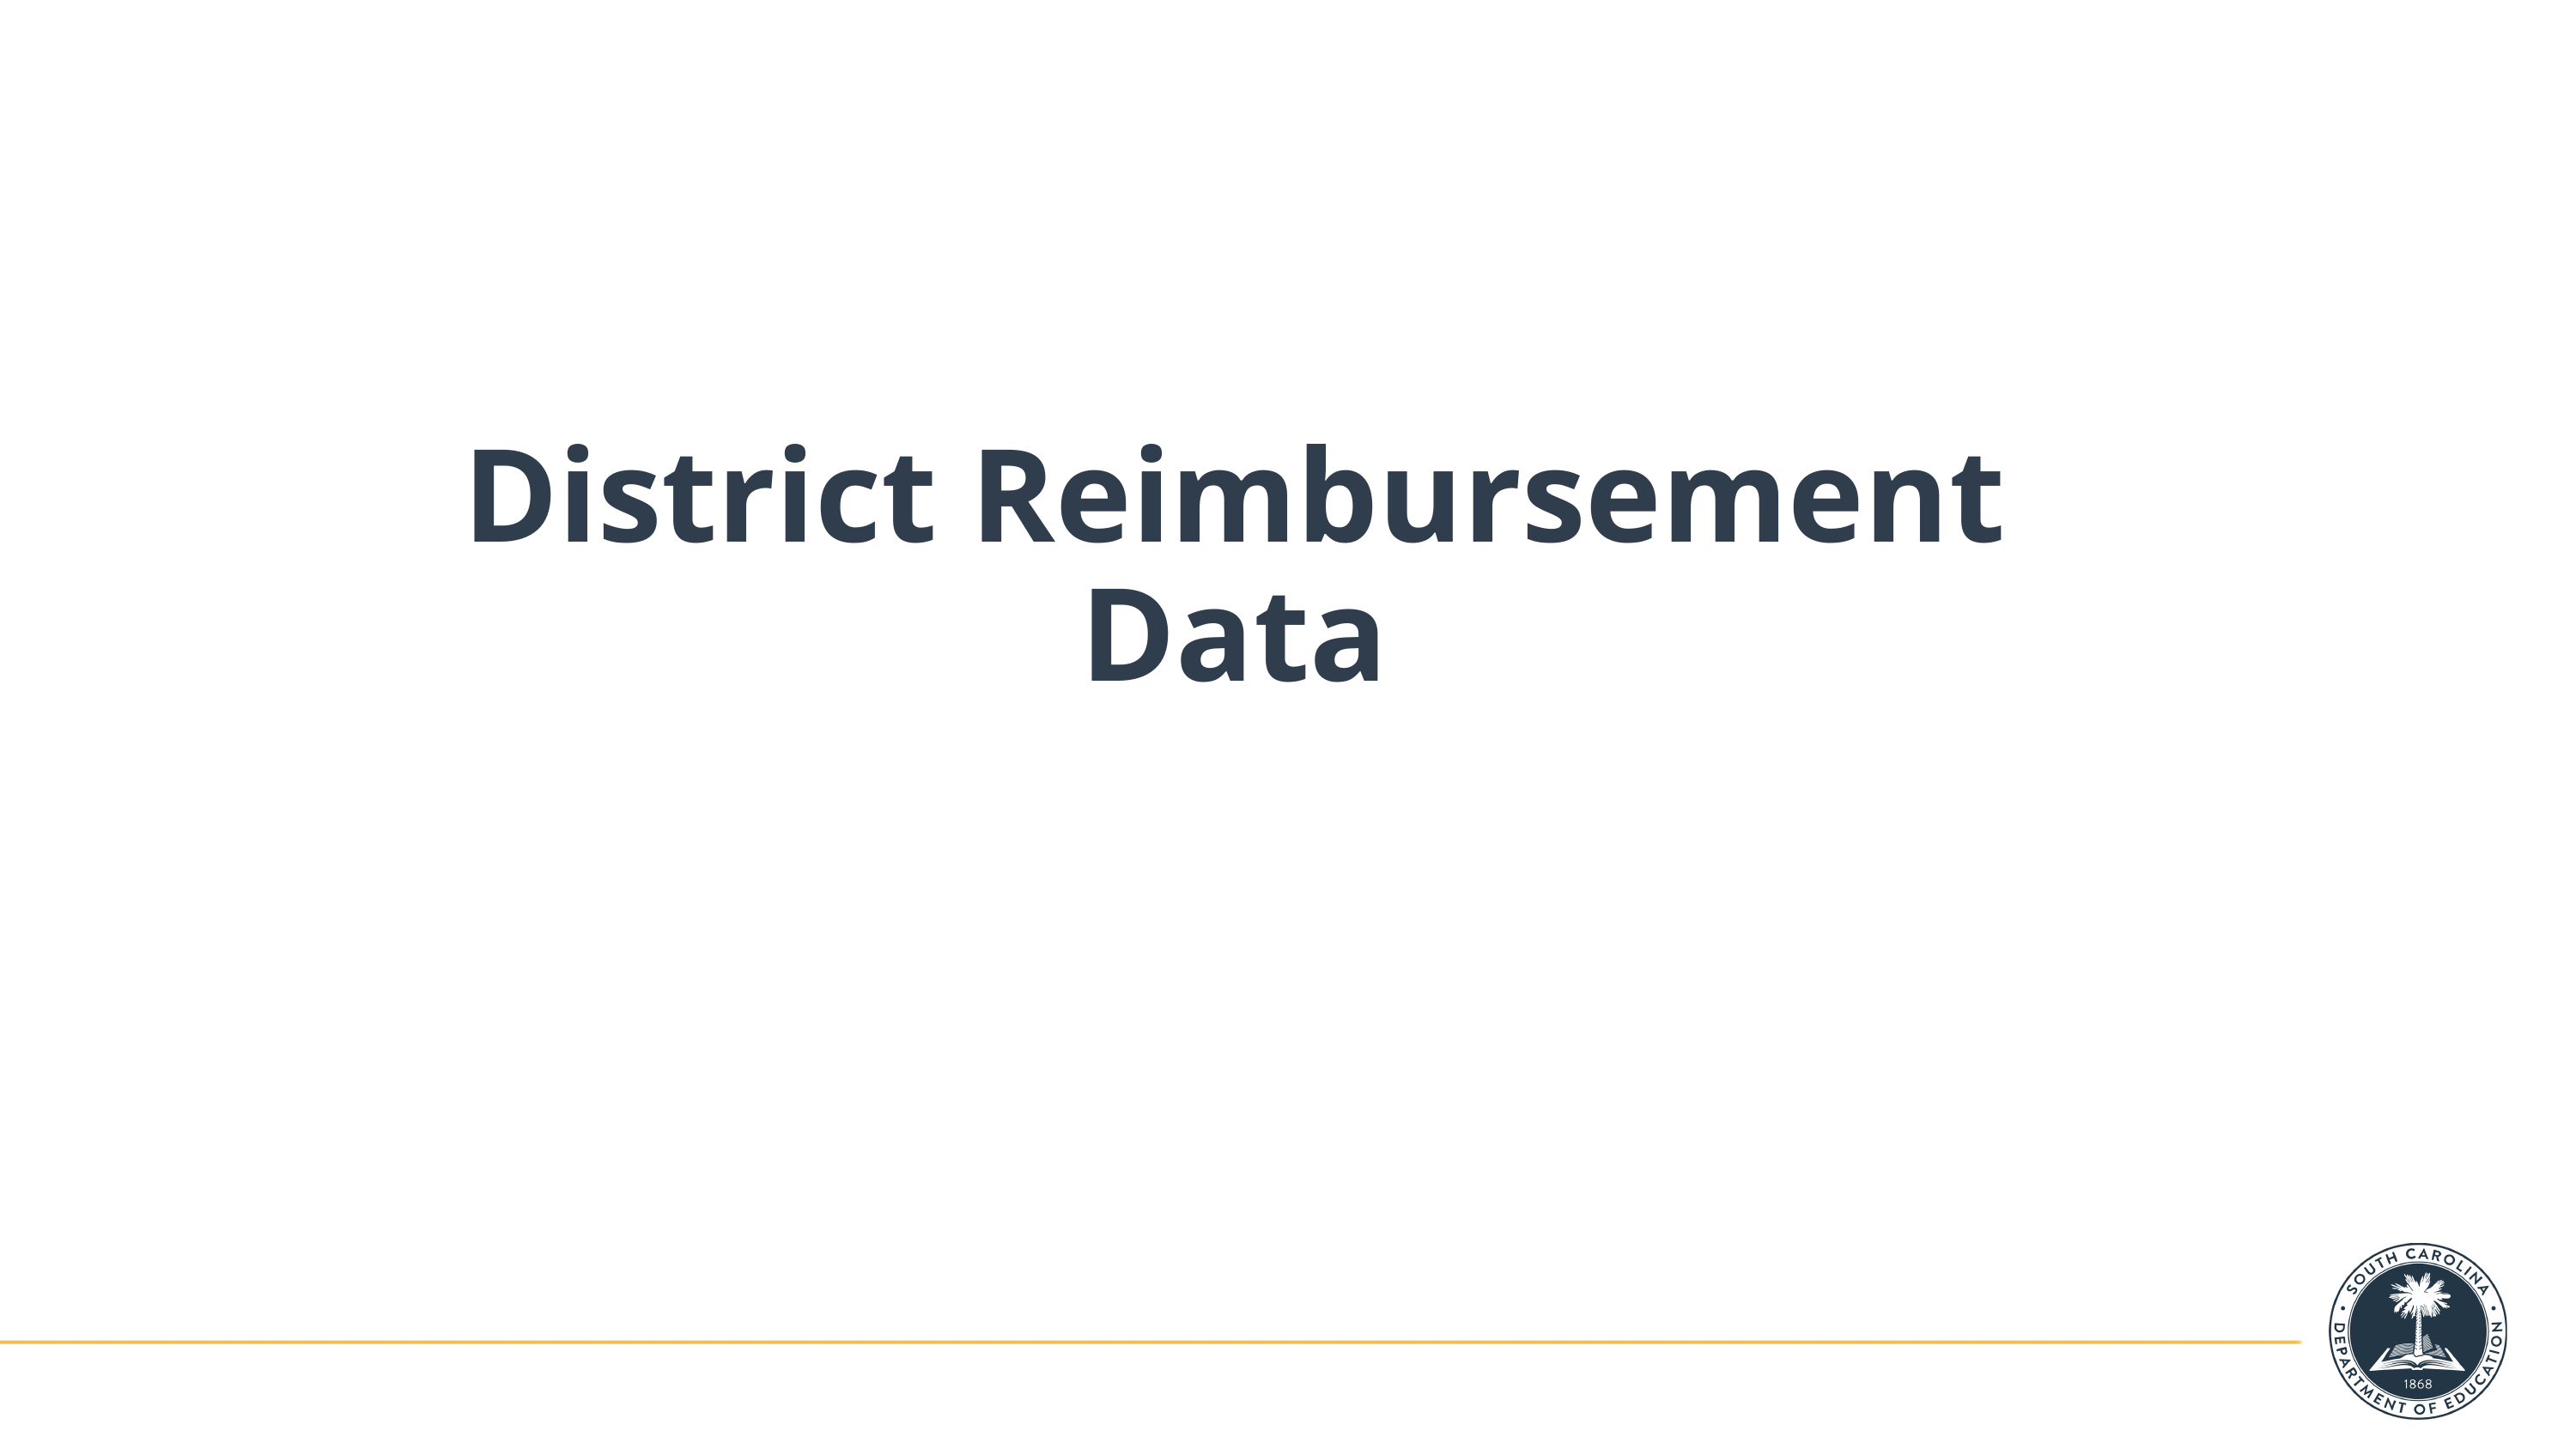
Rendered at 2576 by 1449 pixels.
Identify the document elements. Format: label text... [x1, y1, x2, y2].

title District Reimbursement Data [332, 256, 2136, 993]
picture [2329, 1243, 2507, 1420]
